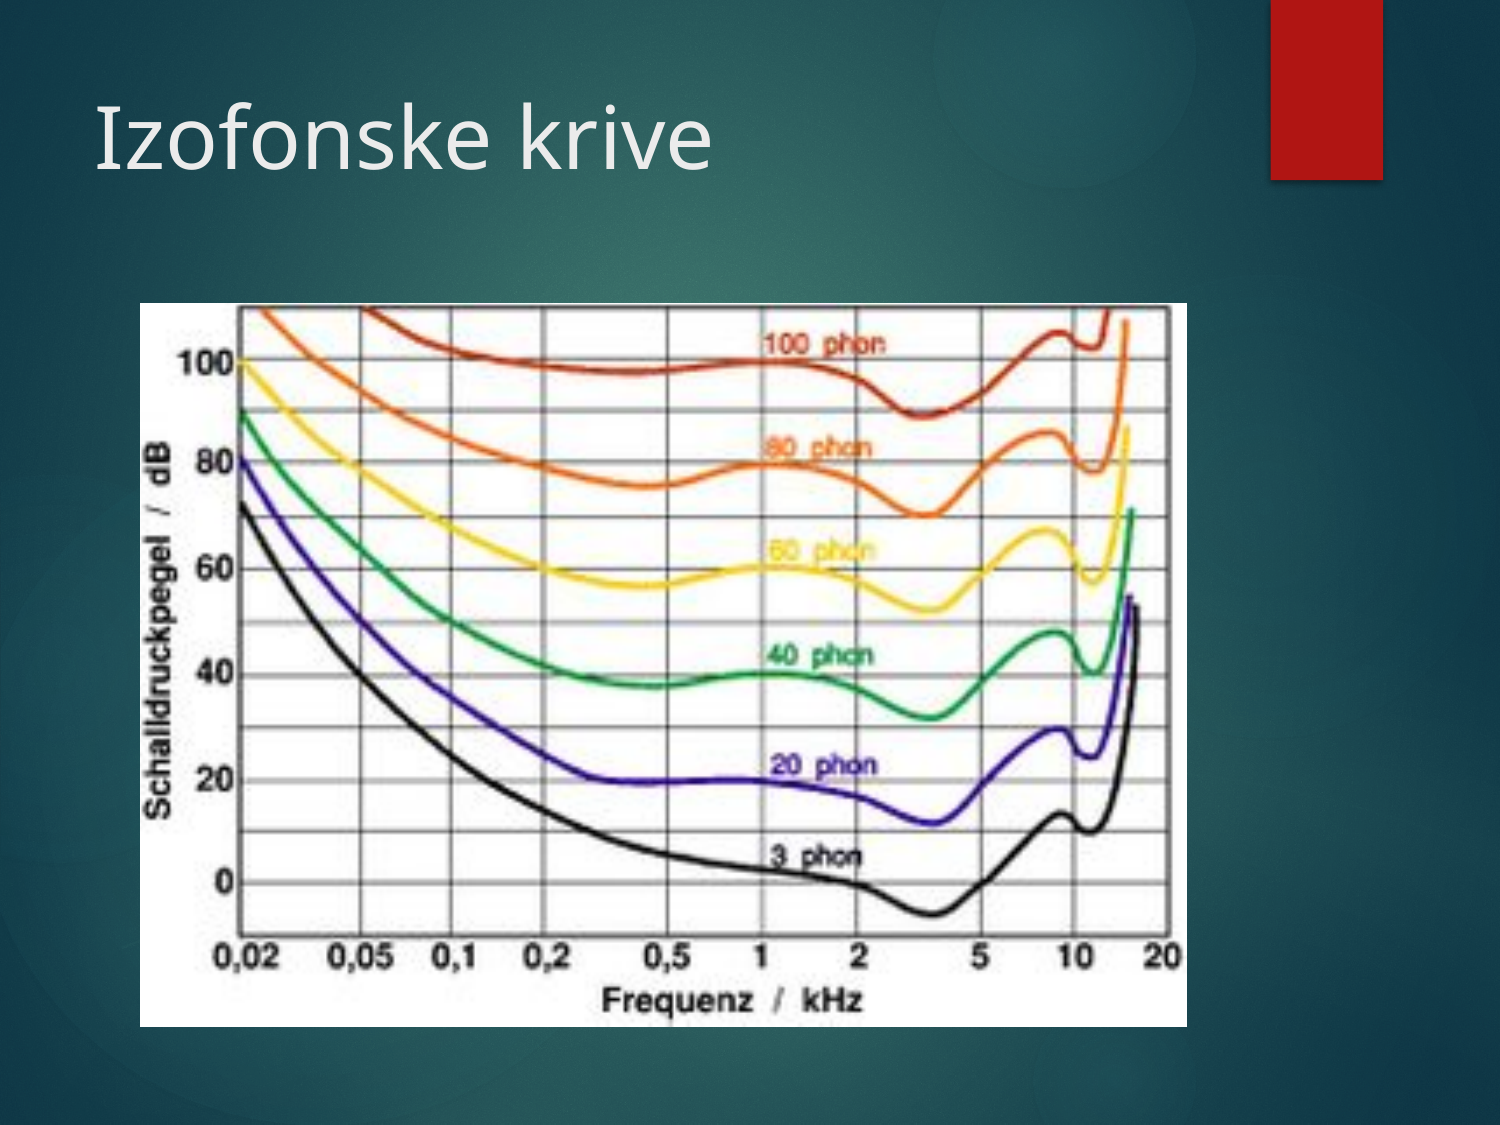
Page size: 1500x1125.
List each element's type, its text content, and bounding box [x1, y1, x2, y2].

title Izofonske krive [79, 74, 1237, 304]
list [139, 303, 1188, 1027]
